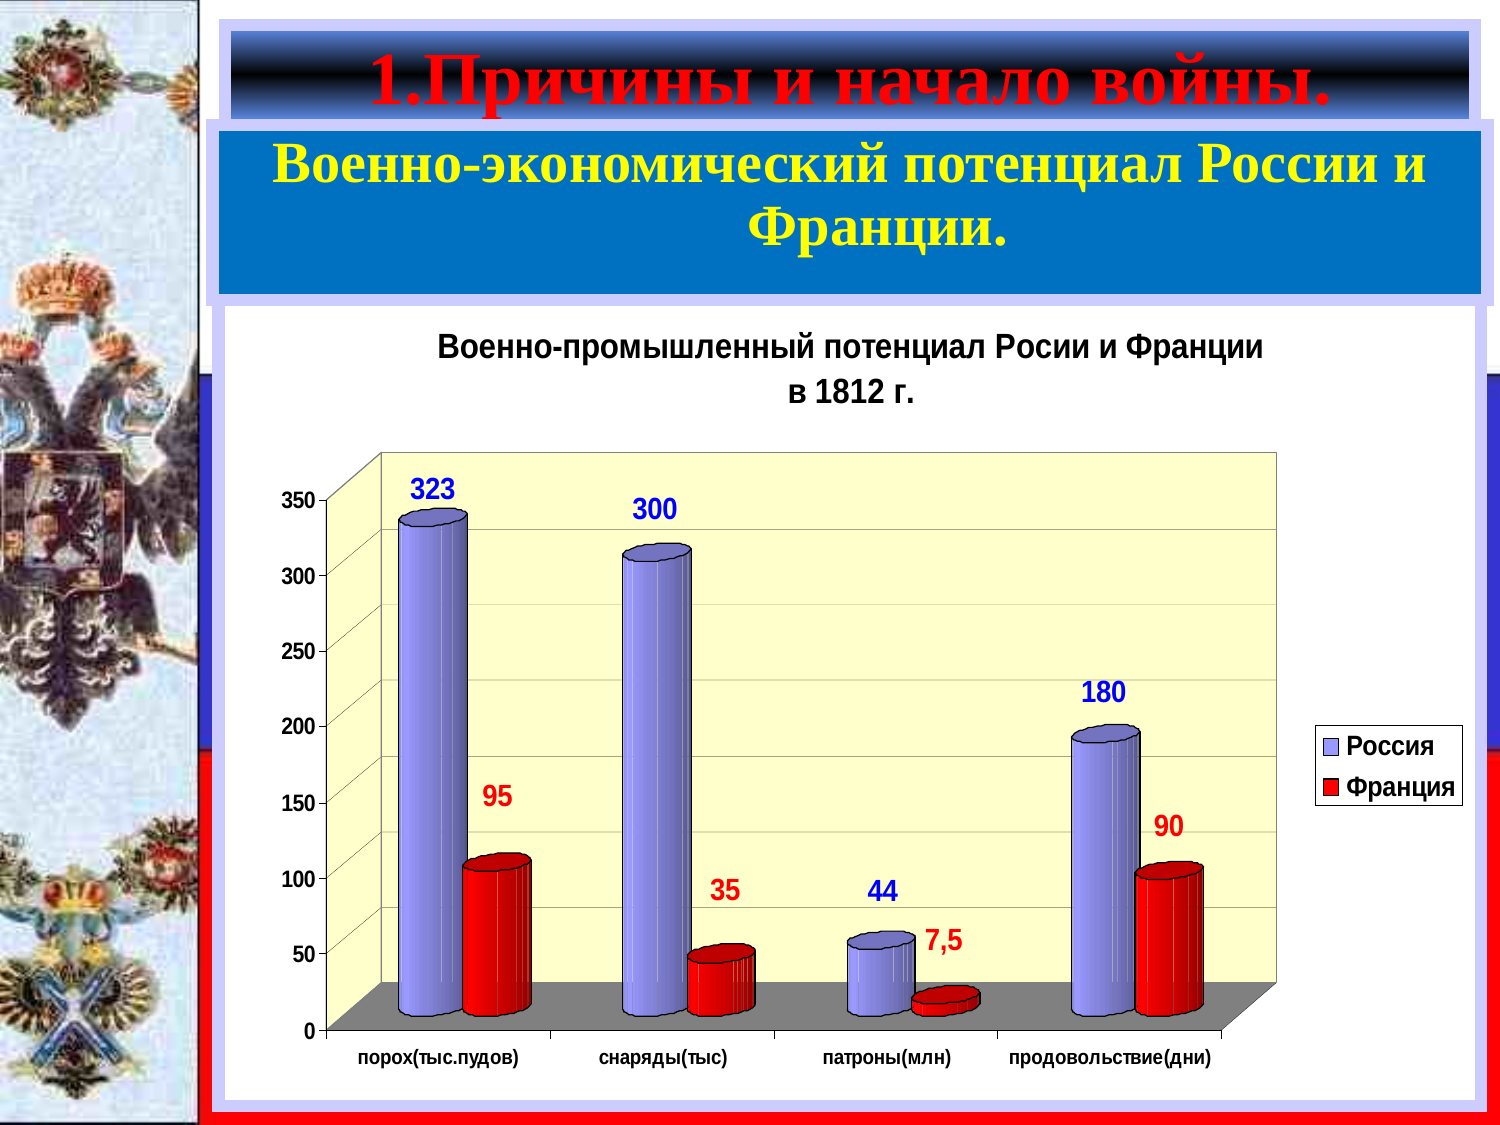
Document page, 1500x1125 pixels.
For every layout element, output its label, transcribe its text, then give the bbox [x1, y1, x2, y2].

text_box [224, 294, 1476, 1101]
title 1.Причины и начало войны. [224, 24, 1476, 124]
list Военно-экономический потенциал России и Франции. [212, 124, 1488, 301]
picture [0, 0, 1500, 1125]
